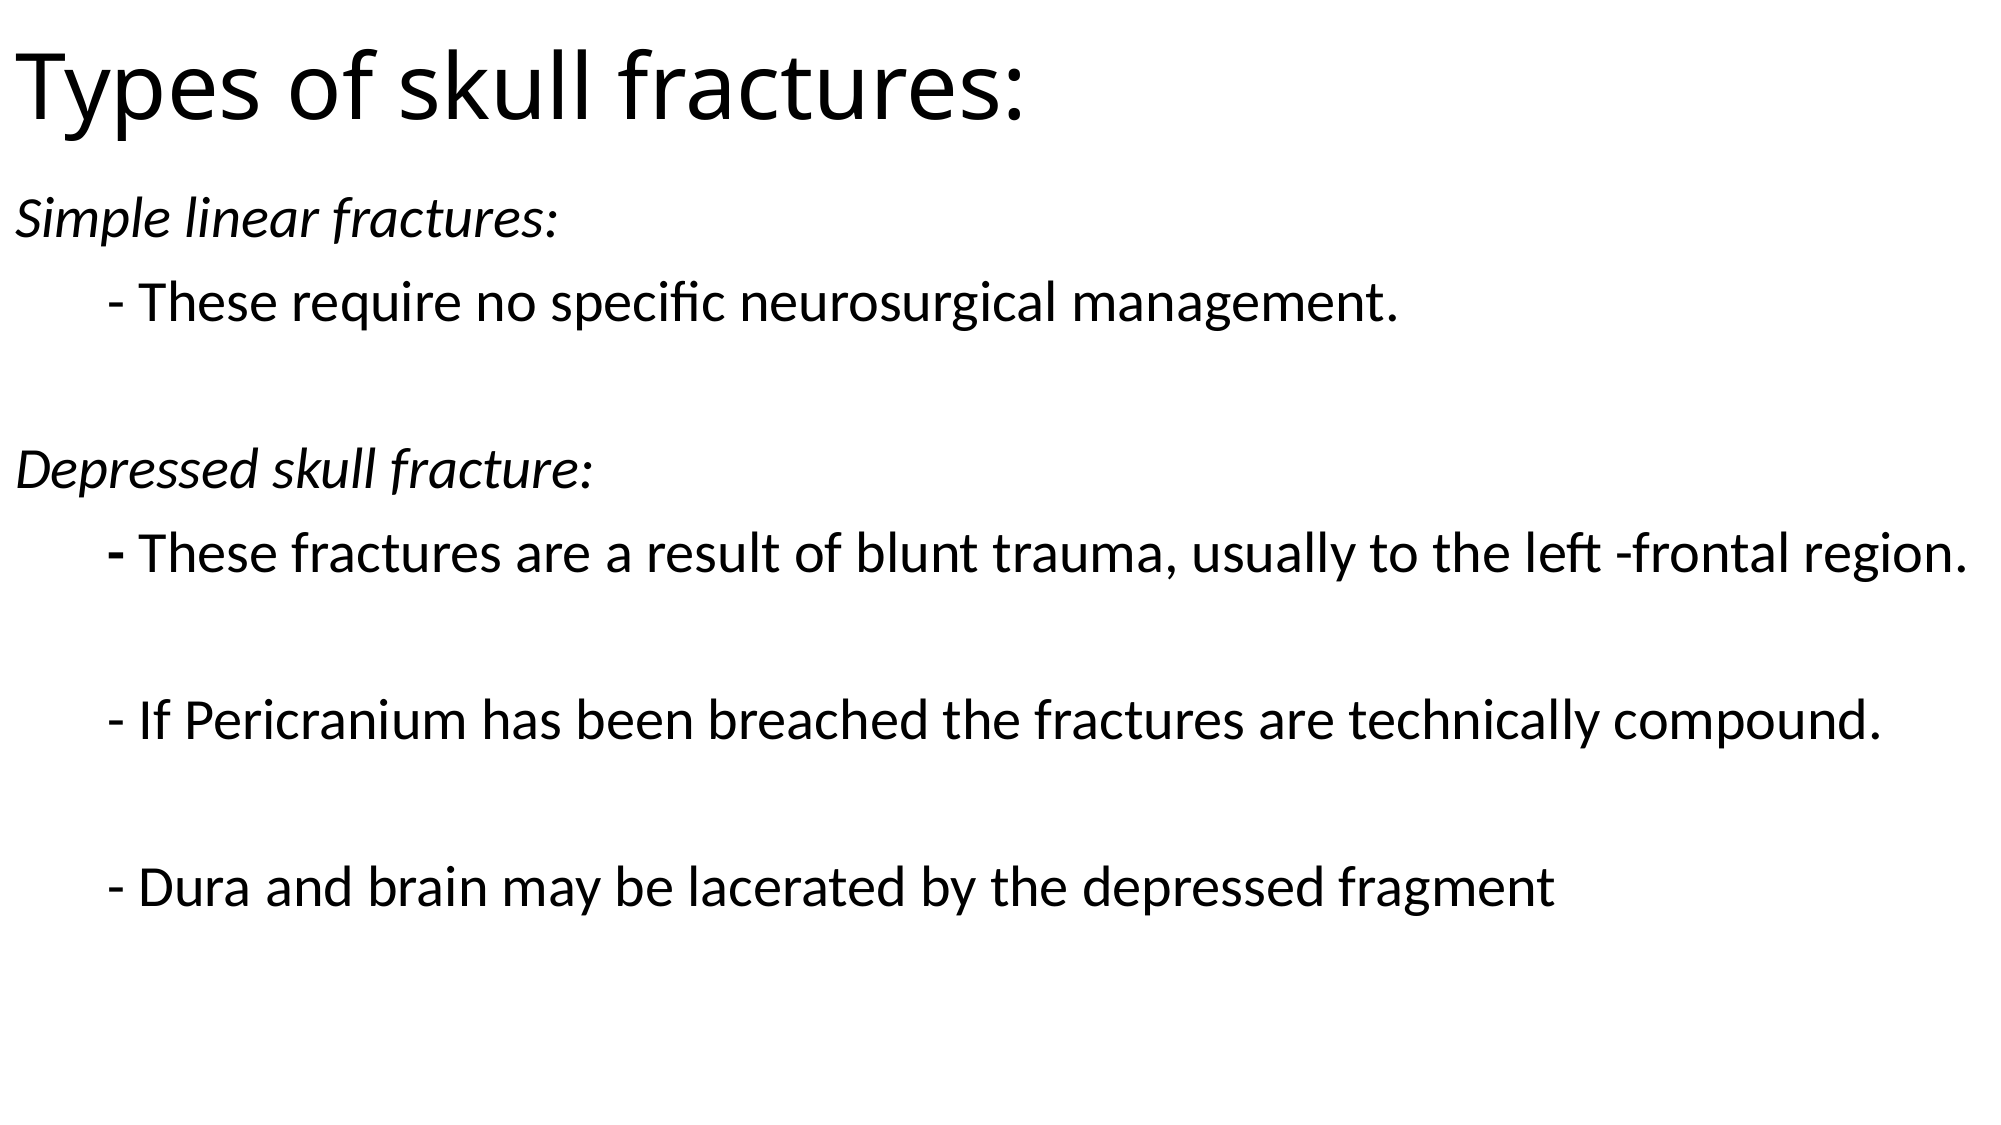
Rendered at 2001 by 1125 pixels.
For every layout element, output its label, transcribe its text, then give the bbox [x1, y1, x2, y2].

title Types of skull fractures: [0, 0, 1863, 179]
list Simple linear fractures: - These require no specific neurosurgical management. Depressed skull fracture: - These fractures are a result of blunt trauma, usually to the left -frontal region. - If Pericranium has been breached the fractures are technically compound. - Dura and brain may be lacerated by the depressed fragment [0, 179, 2000, 1125]
